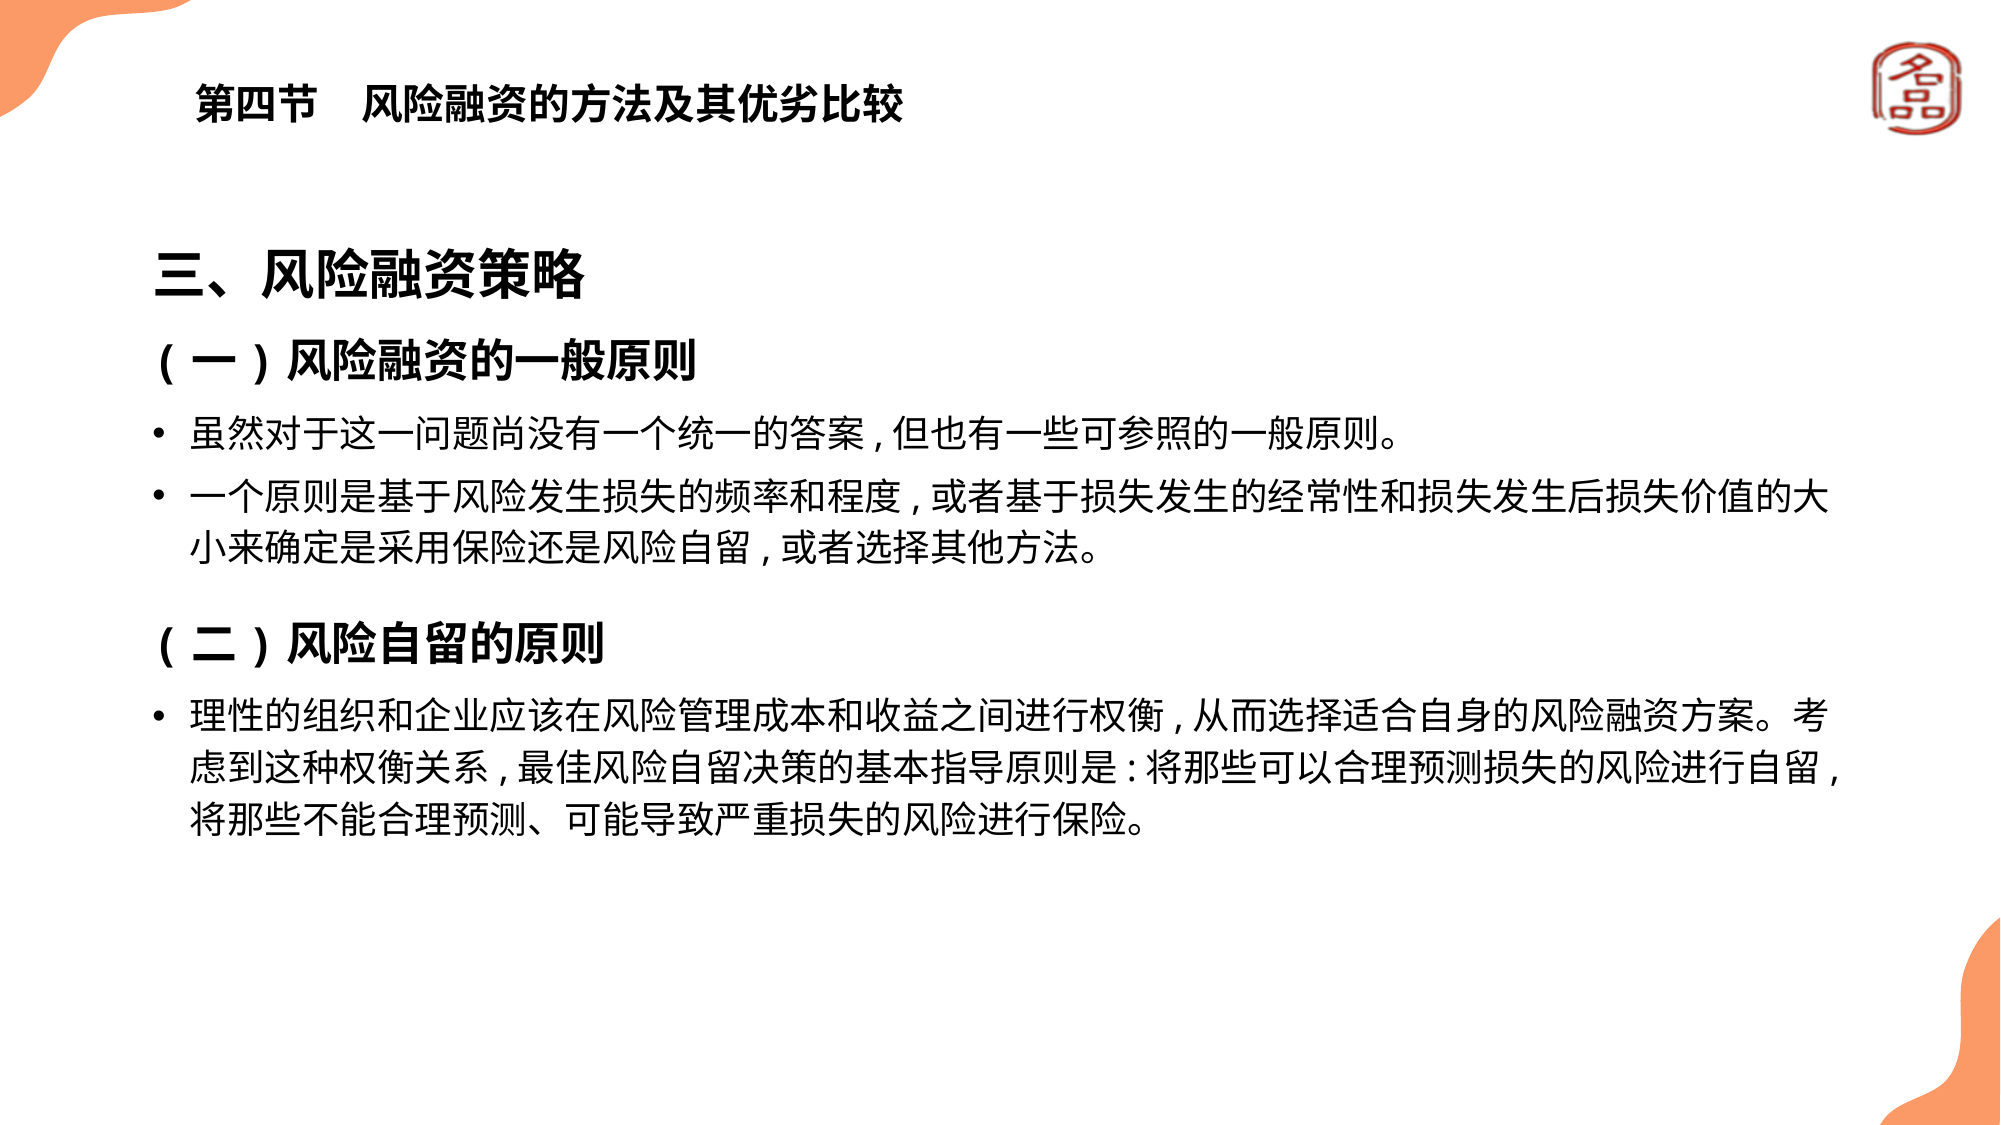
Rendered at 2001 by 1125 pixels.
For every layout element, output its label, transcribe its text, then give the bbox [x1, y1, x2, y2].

picture [1861, 10, 1990, 147]
title 第四节 风险融资的方法及其优劣比较 [137, 60, 1863, 152]
list 三、风险融资策略 (一)风险融资的一般原则 虽然对于这一问题尚没有一个统一的答案,但也有一些可参照的一般原则。 一个原则是基于风险发生损失的频率和程度,或者基于损失发生的经常性和损失发生后损失价值的大小来确定是采用保险还是风险自留,或者选择其他方法。 (二)风险自留的原则 理性的组织和企业应该在风险管理成本和收益之间进行权衡,从而选择适合自身的风险融资方案。考虑到这种权衡关系,最佳风险自留决策的基本指导原则是:将那些可以合理预测损失的风险进行自留,将那些不能合理预测、可能导致严重损失的风险进行保险。 [137, 217, 1863, 1031]
